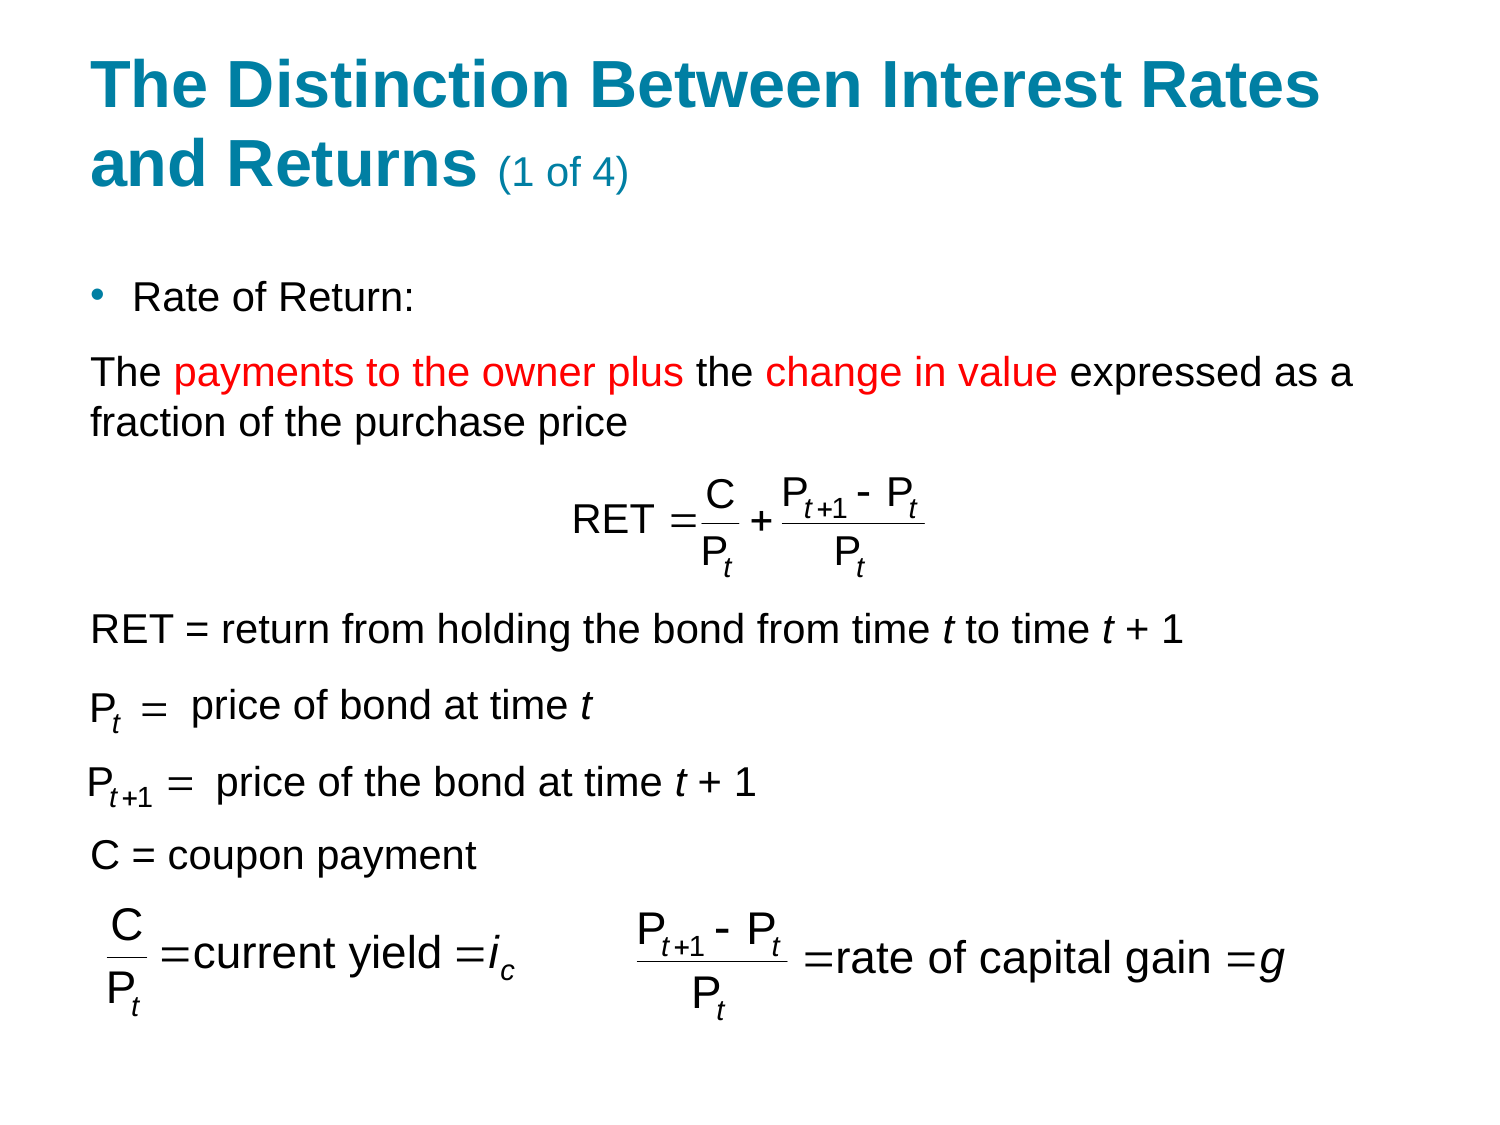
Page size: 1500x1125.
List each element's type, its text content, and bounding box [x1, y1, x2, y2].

list price of bond at time t [190, 677, 635, 739]
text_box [88, 684, 166, 740]
list R E T = return from holding the bond from time t to time t + 1 [75, 601, 1425, 662]
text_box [632, 902, 1292, 1028]
list Rate of Return: [75, 254, 438, 329]
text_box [570, 468, 930, 584]
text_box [102, 899, 520, 1023]
title The Distinction Between Interest Rates and Returns (1 of 4) [75, 35, 1425, 216]
list price of the bond at time t + 1 [215, 754, 868, 814]
list The payments to the owner plus the change in value expressed as a fraction of the purchase price [75, 344, 1457, 457]
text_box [85, 758, 193, 814]
list C = coupon payment [75, 828, 507, 890]
